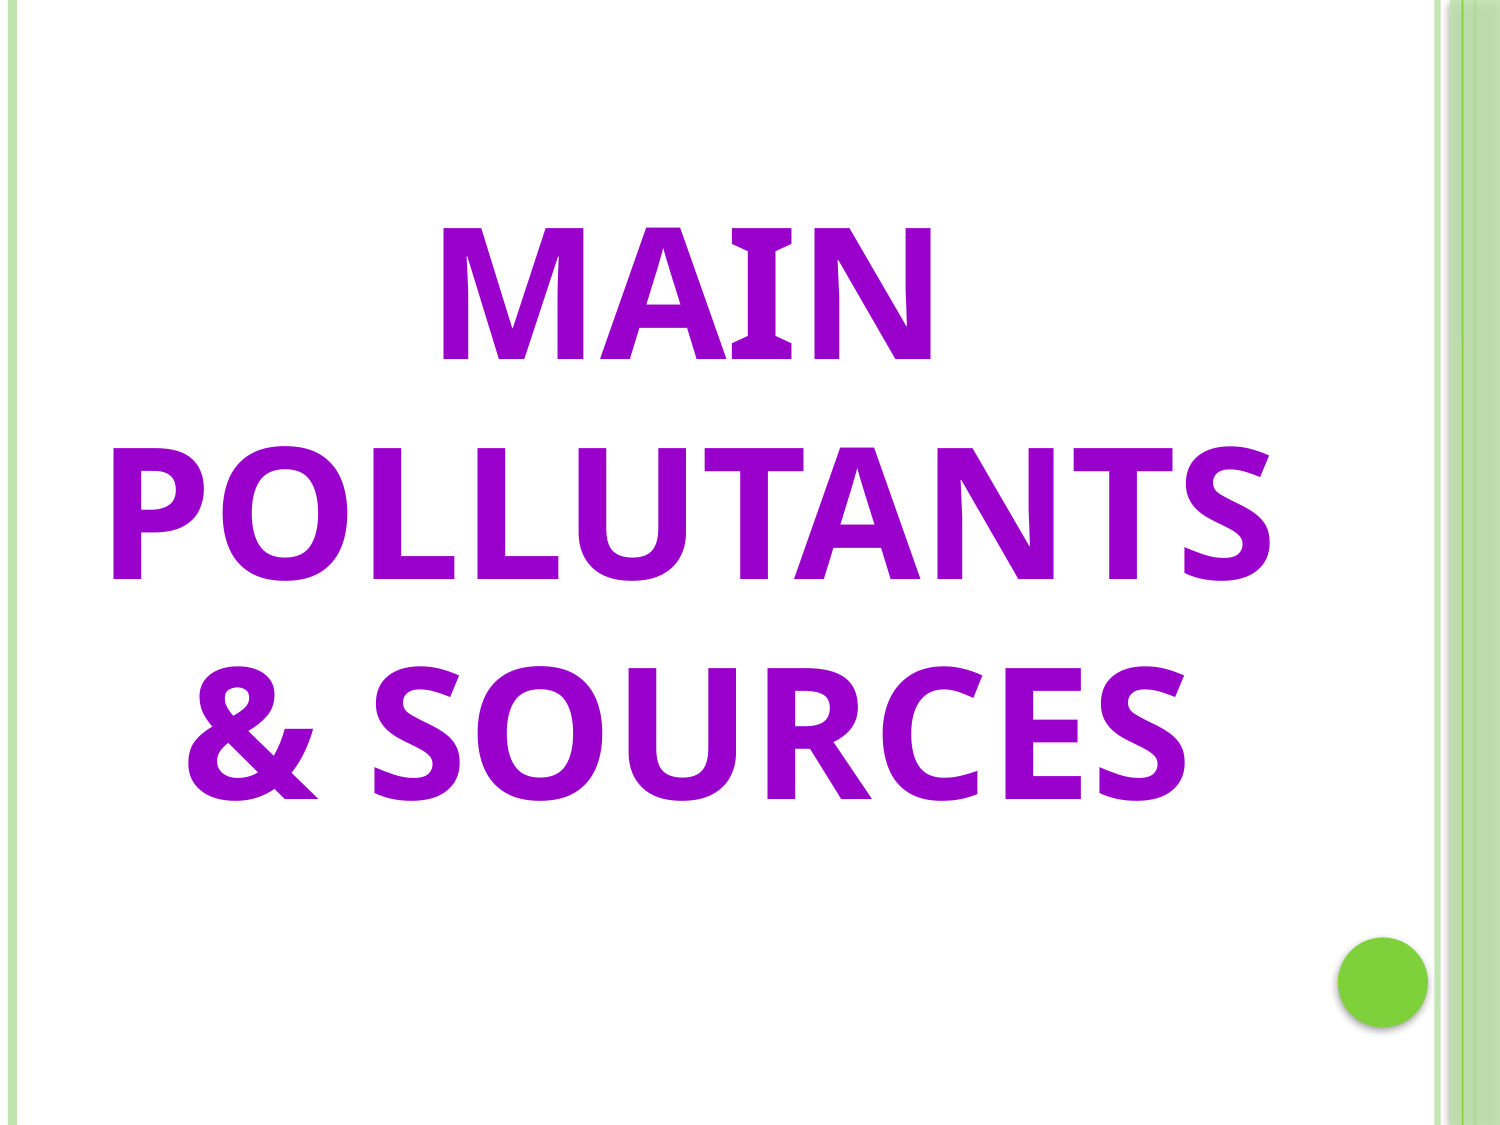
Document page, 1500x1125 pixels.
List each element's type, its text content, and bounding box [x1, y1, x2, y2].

title Main Pollutants & Sources [75, 199, 1300, 844]
